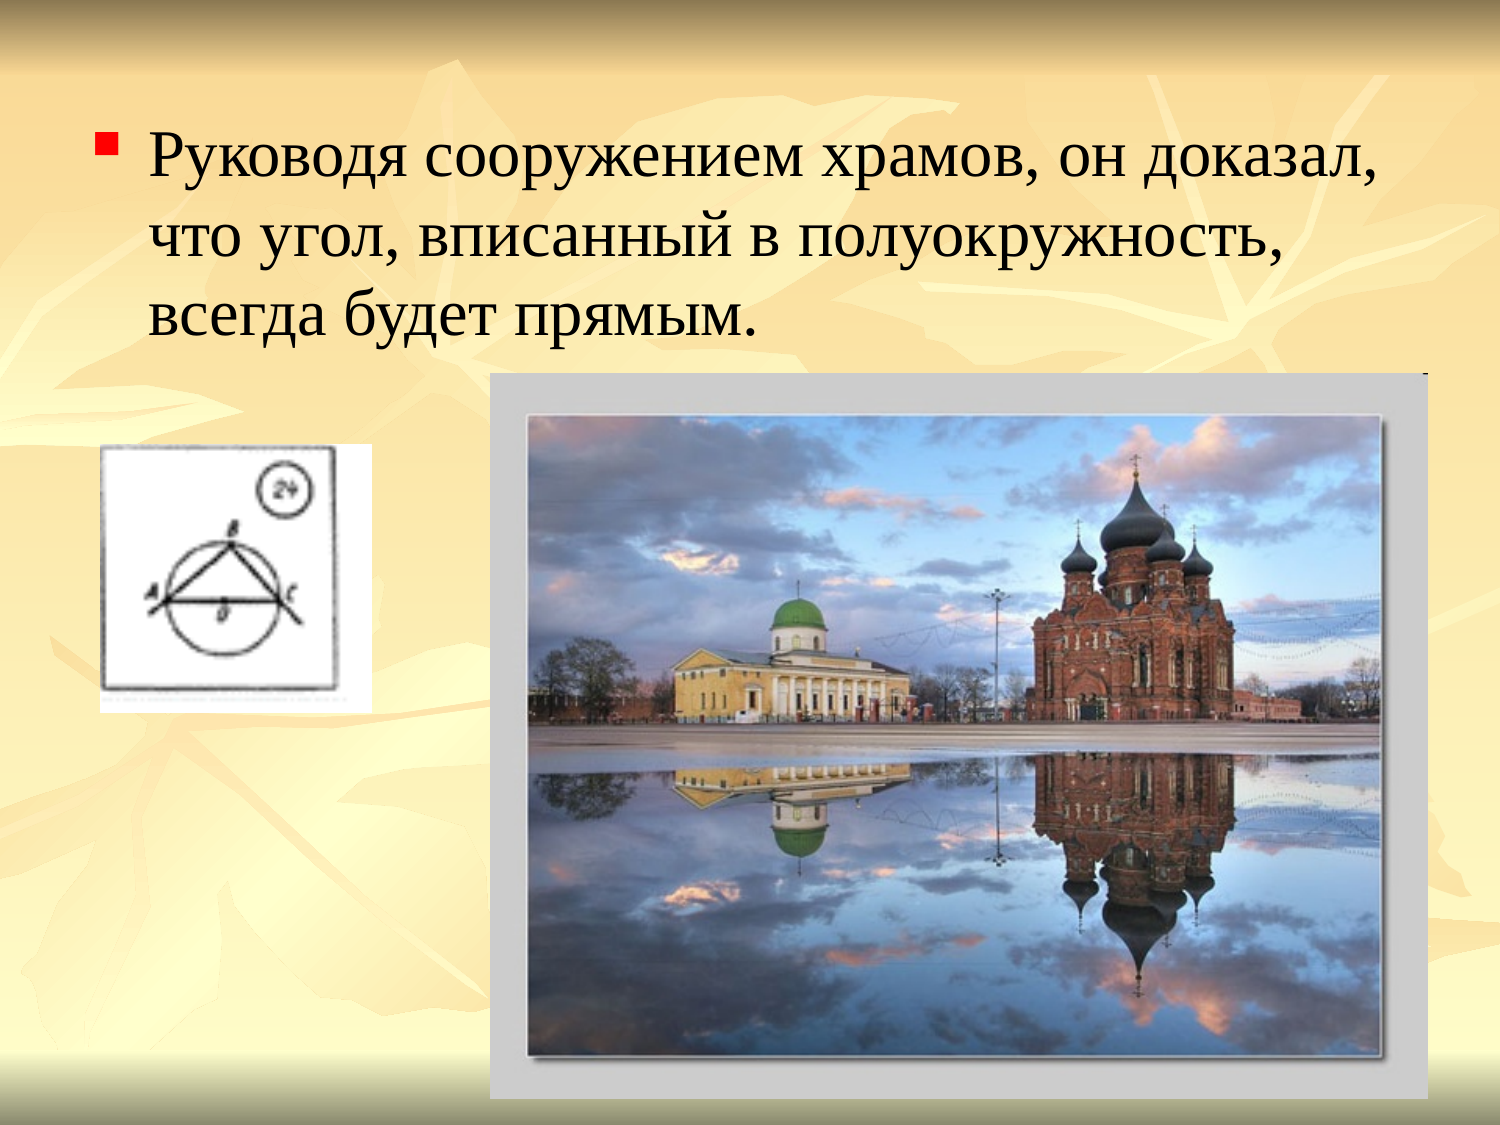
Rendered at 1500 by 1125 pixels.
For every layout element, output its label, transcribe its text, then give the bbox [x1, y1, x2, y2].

picture [100, 443, 373, 713]
list Руководя сооружением храмов, он доказал, что угол, вписанный в полуокружность, всегда будет прямым. [76, 101, 1428, 846]
picture [489, 373, 1428, 1099]
